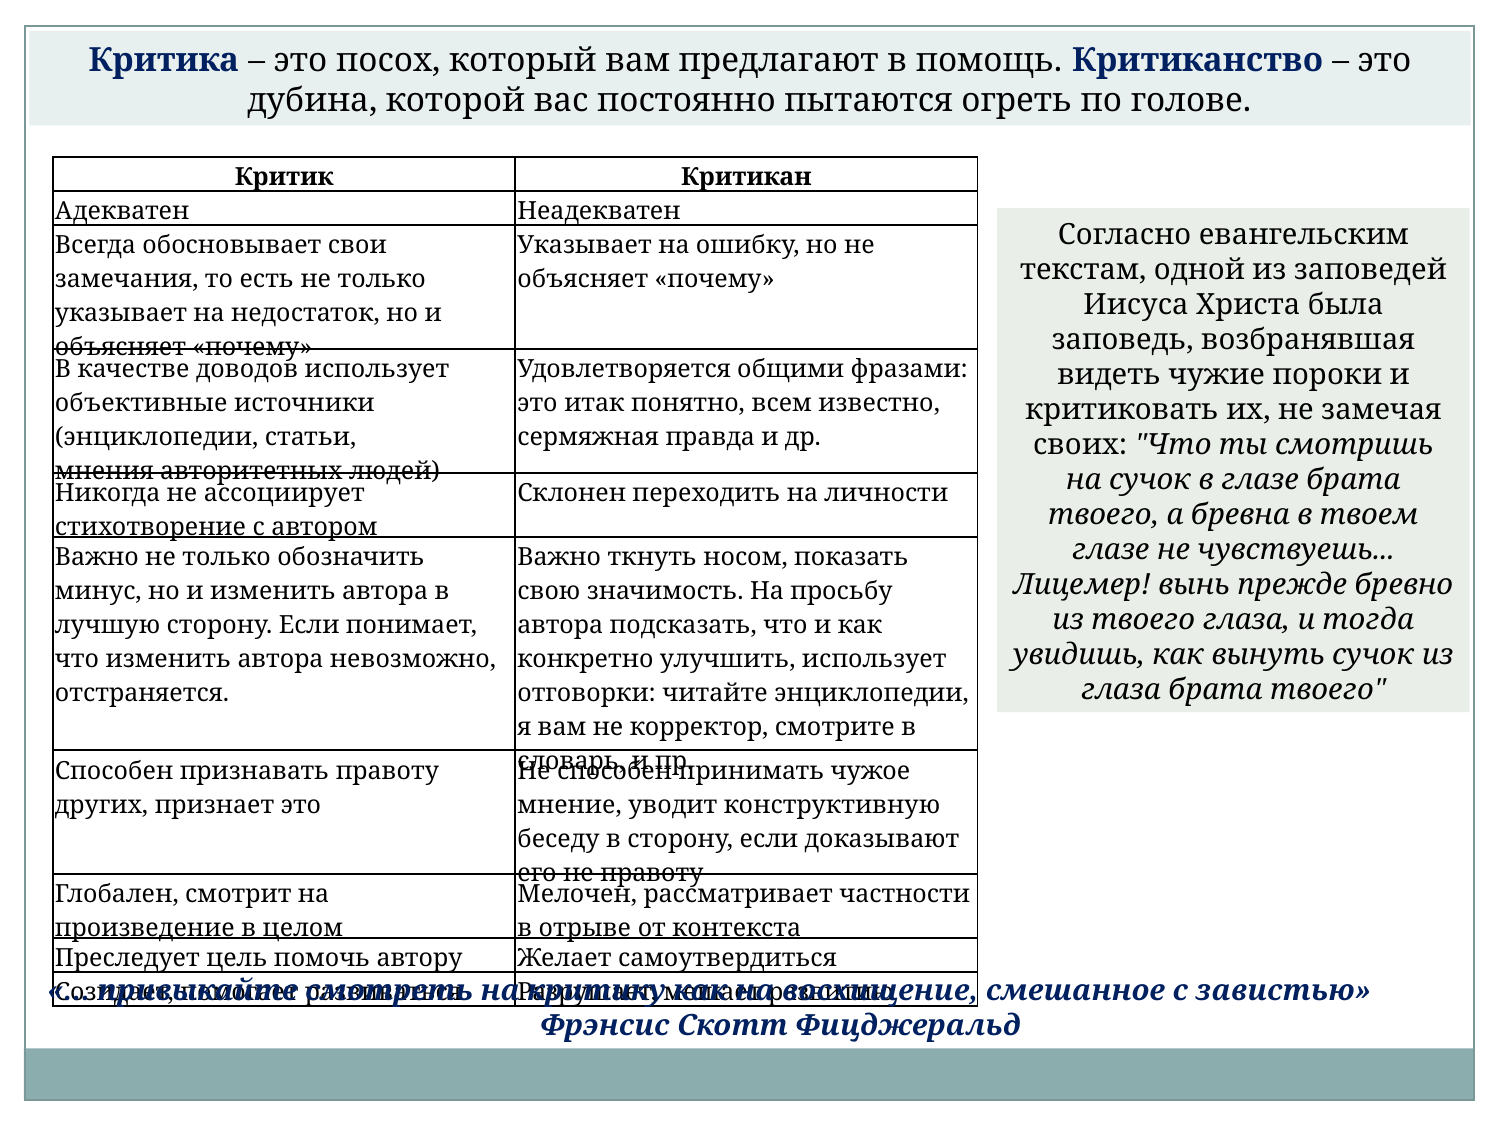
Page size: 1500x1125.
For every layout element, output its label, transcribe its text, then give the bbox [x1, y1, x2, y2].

table_cell Глобален, смотрит на произведение в целом [54, 875, 514, 937]
table_cell Никогда не ассоциирует стихотворение с автором [54, 474, 514, 536]
text_box Критика – это посох, который вам предлагают в помощь. Критиканство – это дубина, которой вас постоянно пытаются огреть по голове. [29, 30, 1471, 126]
table_cell Не способен принимать чужое мнение, уводит конструктивную беседу в сторону, если доказывают его не правоту [516, 751, 977, 873]
table_cell Неадекватен [516, 192, 977, 224]
table_cell Желает самоутвердиться [516, 939, 977, 964]
table_header Критикан [516, 158, 977, 190]
text_box Согласно евангельским текстам, одной из заповедей Иисуса Христа была заповедь, возбранявшая видеть чужие пороки и критиковать их, не замечая своих: "Что ты смотришь на сучок в глазе брата твоего, а бревна в твоем глазе не чувствуешь... Лицемер! вынь прежде бревно из твоего глаза, и тогда увидишь, как вынуть сучок из глаза брата твоего" [997, 208, 1470, 713]
table_cell Адекватен [54, 192, 514, 224]
table_cell Всегда обосновывает свои замечания, то есть не только указывает на недостаток, но и объясняет «почему» [54, 226, 514, 348]
table_cell Мелочен, рассматривает частности в отрыве от контекста [516, 875, 977, 937]
table_cell Преследует цель помочь автору [54, 939, 514, 964]
table_cell Важно не только обозначить минус, но и изменить автора в лучшую сторону. Если понимает, что изменить автора невозможно, отстраняется. [54, 538, 514, 749]
table_cell Способен признавать правоту других, признает это [54, 751, 514, 873]
text_box «… привыкайте смотреть на критику как на восхищение, смешанное с завистью» Фрэнсис Скотт Фицджеральд [32, 964, 1470, 1049]
table_cell Склонен переходить на личности [516, 474, 977, 536]
table_cell Указывает на ошибку, но не объясняет «почему» [516, 226, 977, 348]
table_cell Важно ткнуть носом, показать свою значимость. На просьбу автора подсказать, что и как конкретно улучшить, использует отговорки: читайте энциклопедии, я вам не корректор, смотрите в словарь, и пр. [516, 538, 977, 749]
table_cell Удовлетворяется общими фразами: это итак понятно, всем известно, сермяжная правда и др. [516, 350, 977, 472]
table_header Критик [54, 158, 514, 190]
table_cell В качестве доводов использует объективные источники (энциклопедии, статьи, мнения авторитетных людей) [54, 350, 514, 472]
